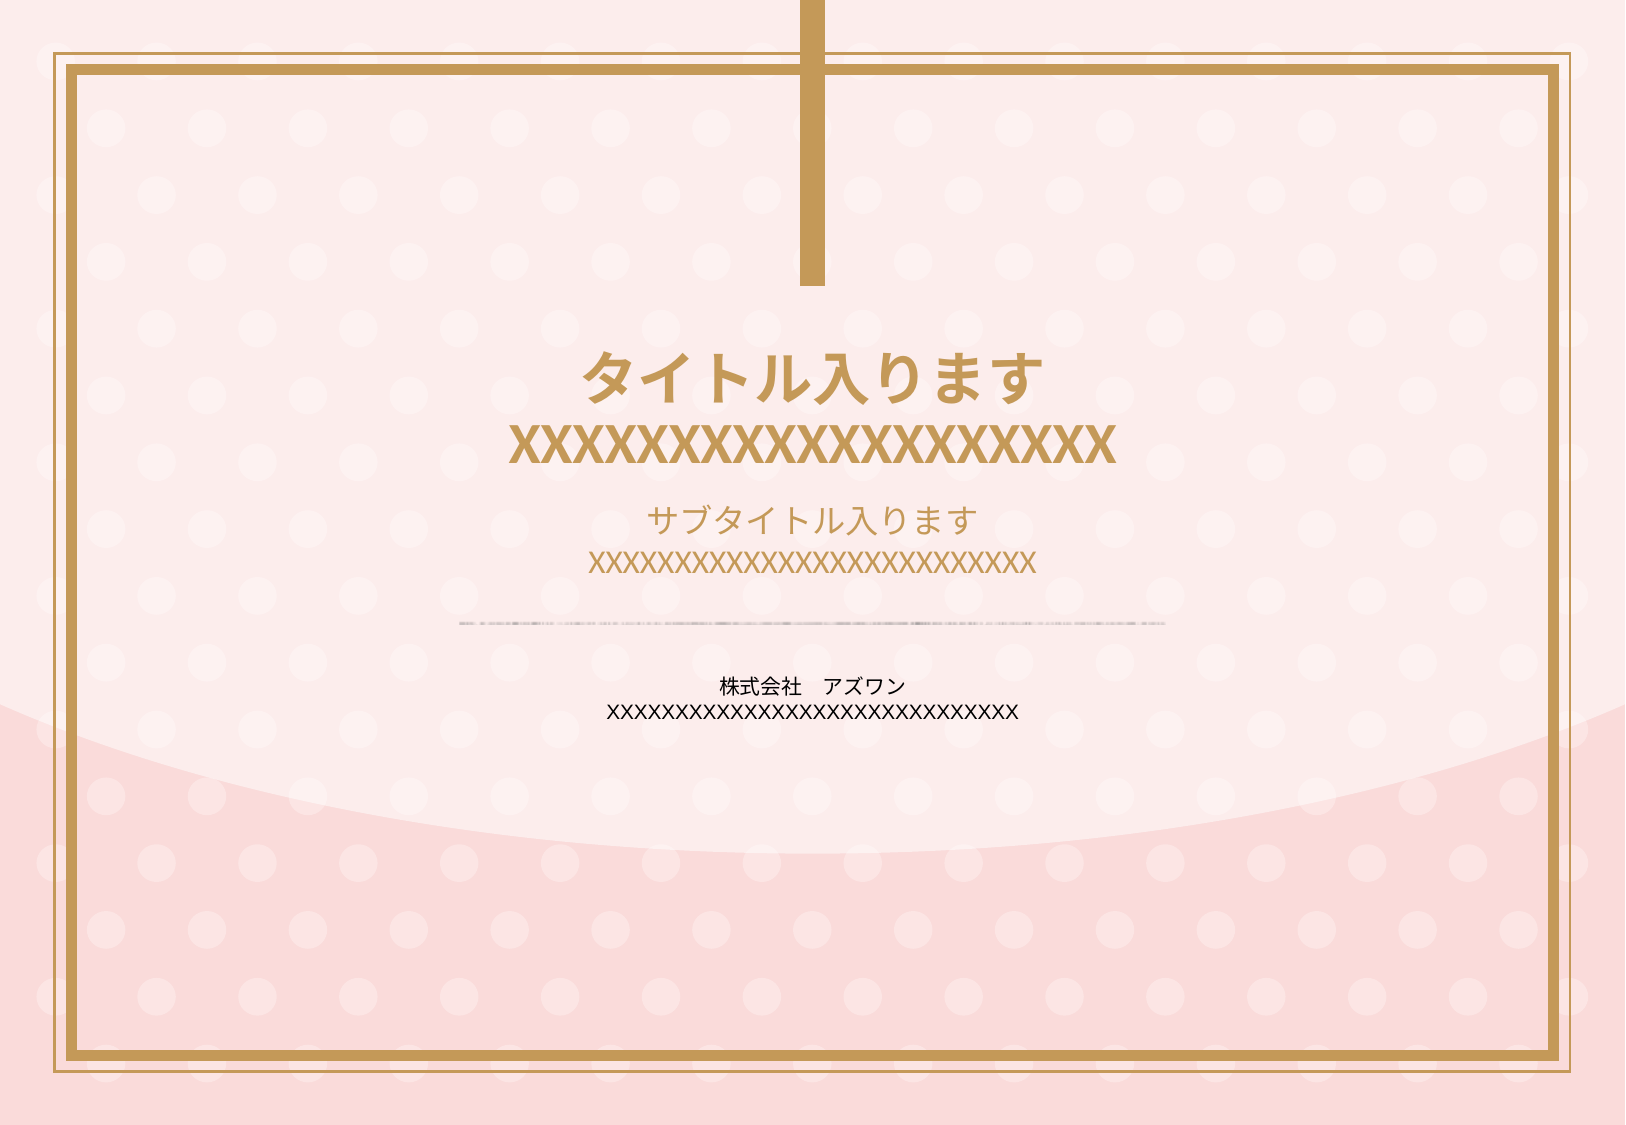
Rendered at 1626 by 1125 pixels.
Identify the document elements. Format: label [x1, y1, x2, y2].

text_box [0, 0, 1625, 1125]
picture [459, 618, 1166, 625]
